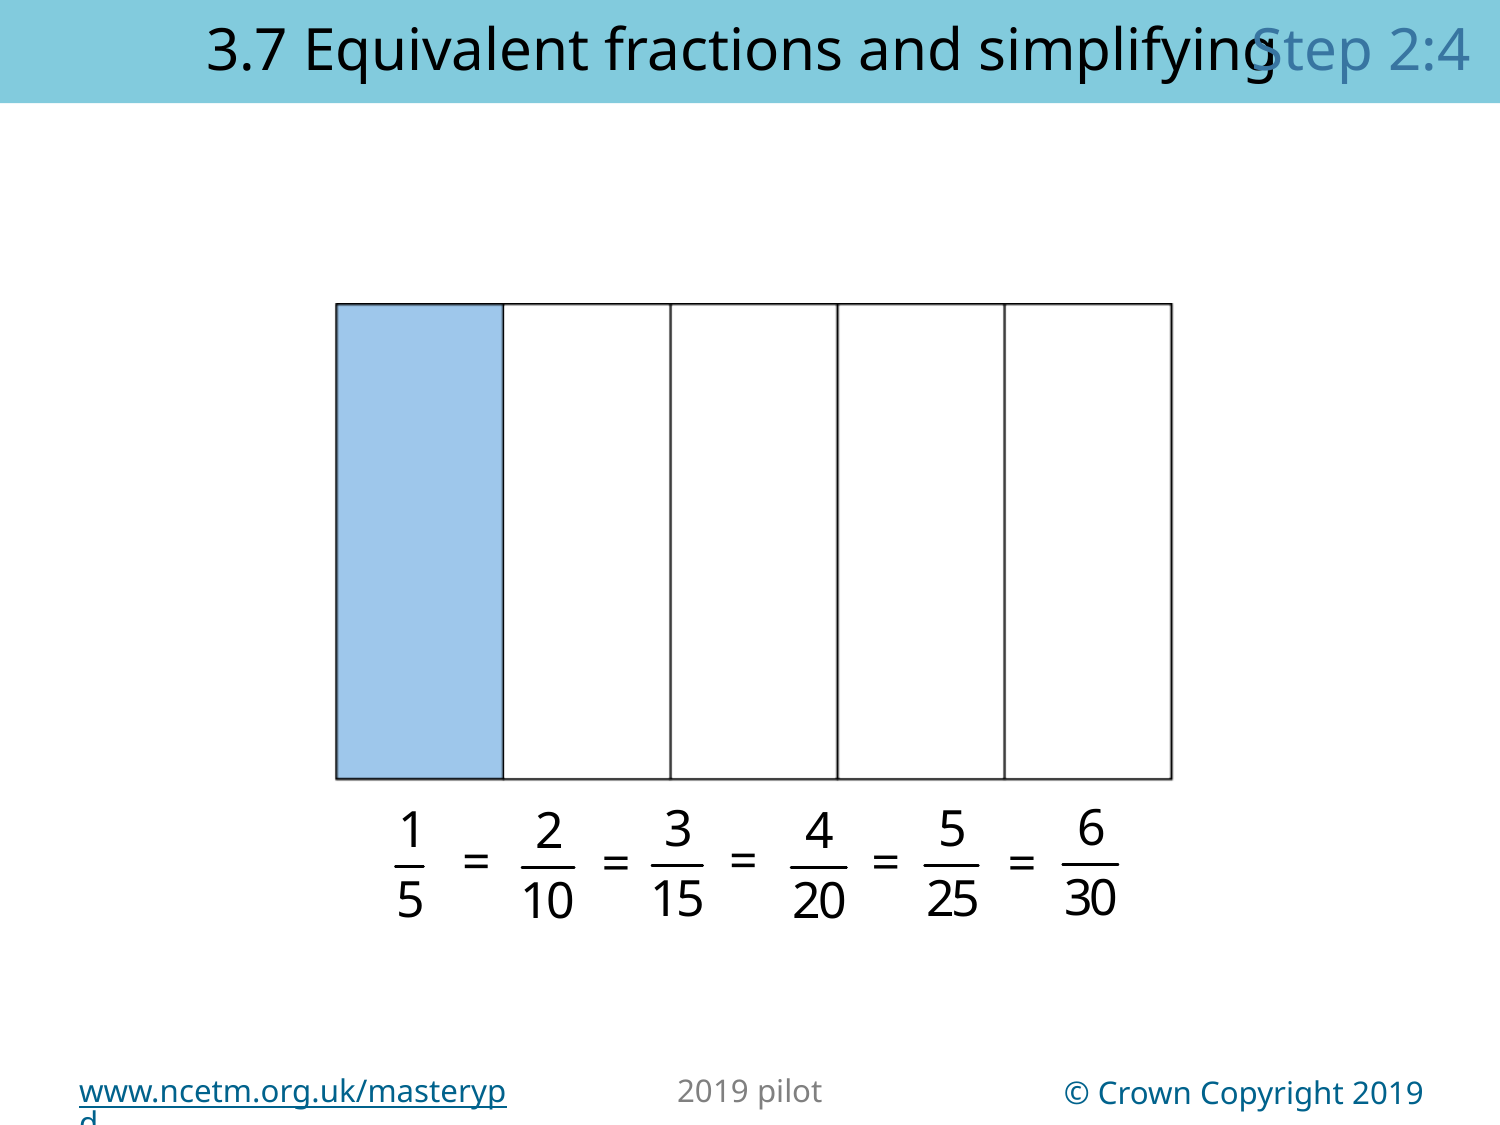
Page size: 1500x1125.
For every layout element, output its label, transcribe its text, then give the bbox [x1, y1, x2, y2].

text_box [920, 802, 983, 924]
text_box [599, 856, 635, 883]
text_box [517, 804, 581, 926]
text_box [1005, 856, 1039, 882]
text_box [1058, 801, 1123, 923]
list Step 2:4 [0, 0, 1500, 104]
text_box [391, 803, 429, 925]
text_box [460, 854, 496, 884]
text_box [727, 853, 764, 883]
picture [101, 303, 1399, 822]
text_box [647, 802, 709, 924]
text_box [869, 854, 904, 882]
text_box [786, 804, 852, 926]
